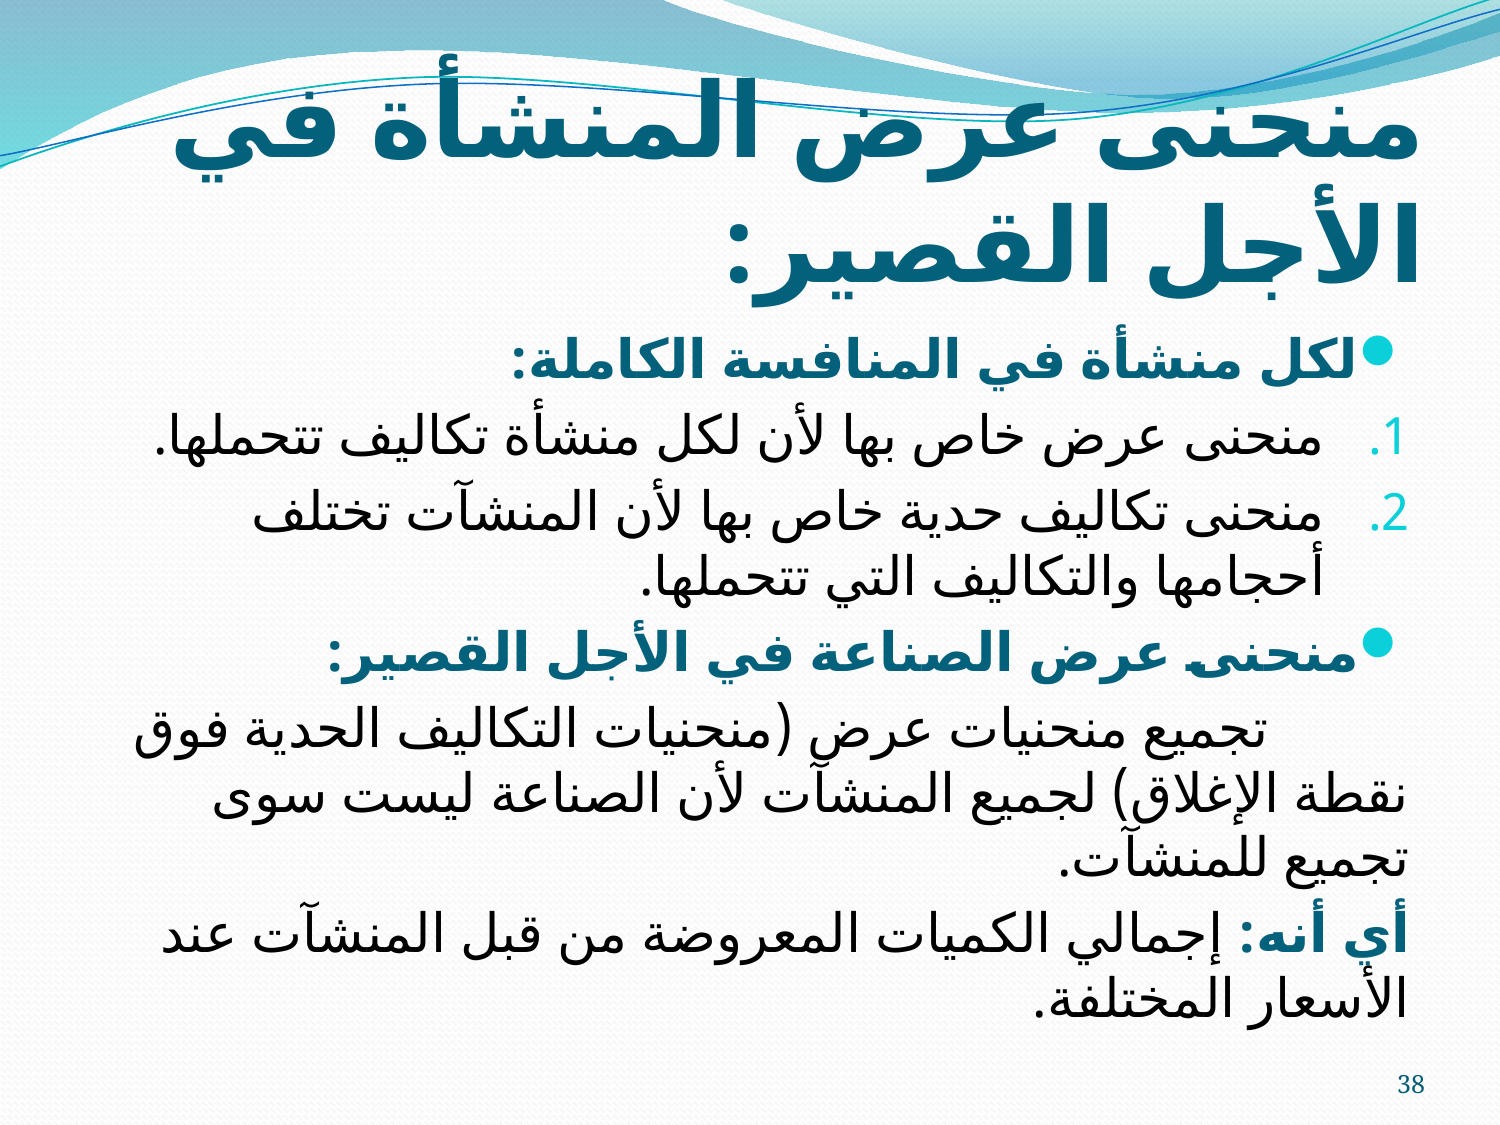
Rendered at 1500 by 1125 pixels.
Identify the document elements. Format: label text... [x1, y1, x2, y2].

title منحنى عرض المنشأة في الأجل القصير: [75, 115, 1425, 303]
slide_number 38 [1299, 1042, 1425, 1103]
list لكل منشأة في المنافسة الكاملة: منحنى عرض خاص بها لأن لكل منشأة تكاليف تتحملها. منحنى تكاليف حدية خاص بها لأن المنشآت تختلف أحجامها والتكاليف التي تتحملها. منحنى عرض الصناعة في الأجل القصير: تجميع منحنيات عرض (منحنيات التكاليف الحدية فوق نقطة الإغلاق) لجميع المنشآت لأن الصناعة ليست سوى تجميع للمنشآت. أي أنه: إجمالي الكميات المعروضة من قبل المنشآت عند الأسعار المختلفة. [75, 317, 1425, 1038]
